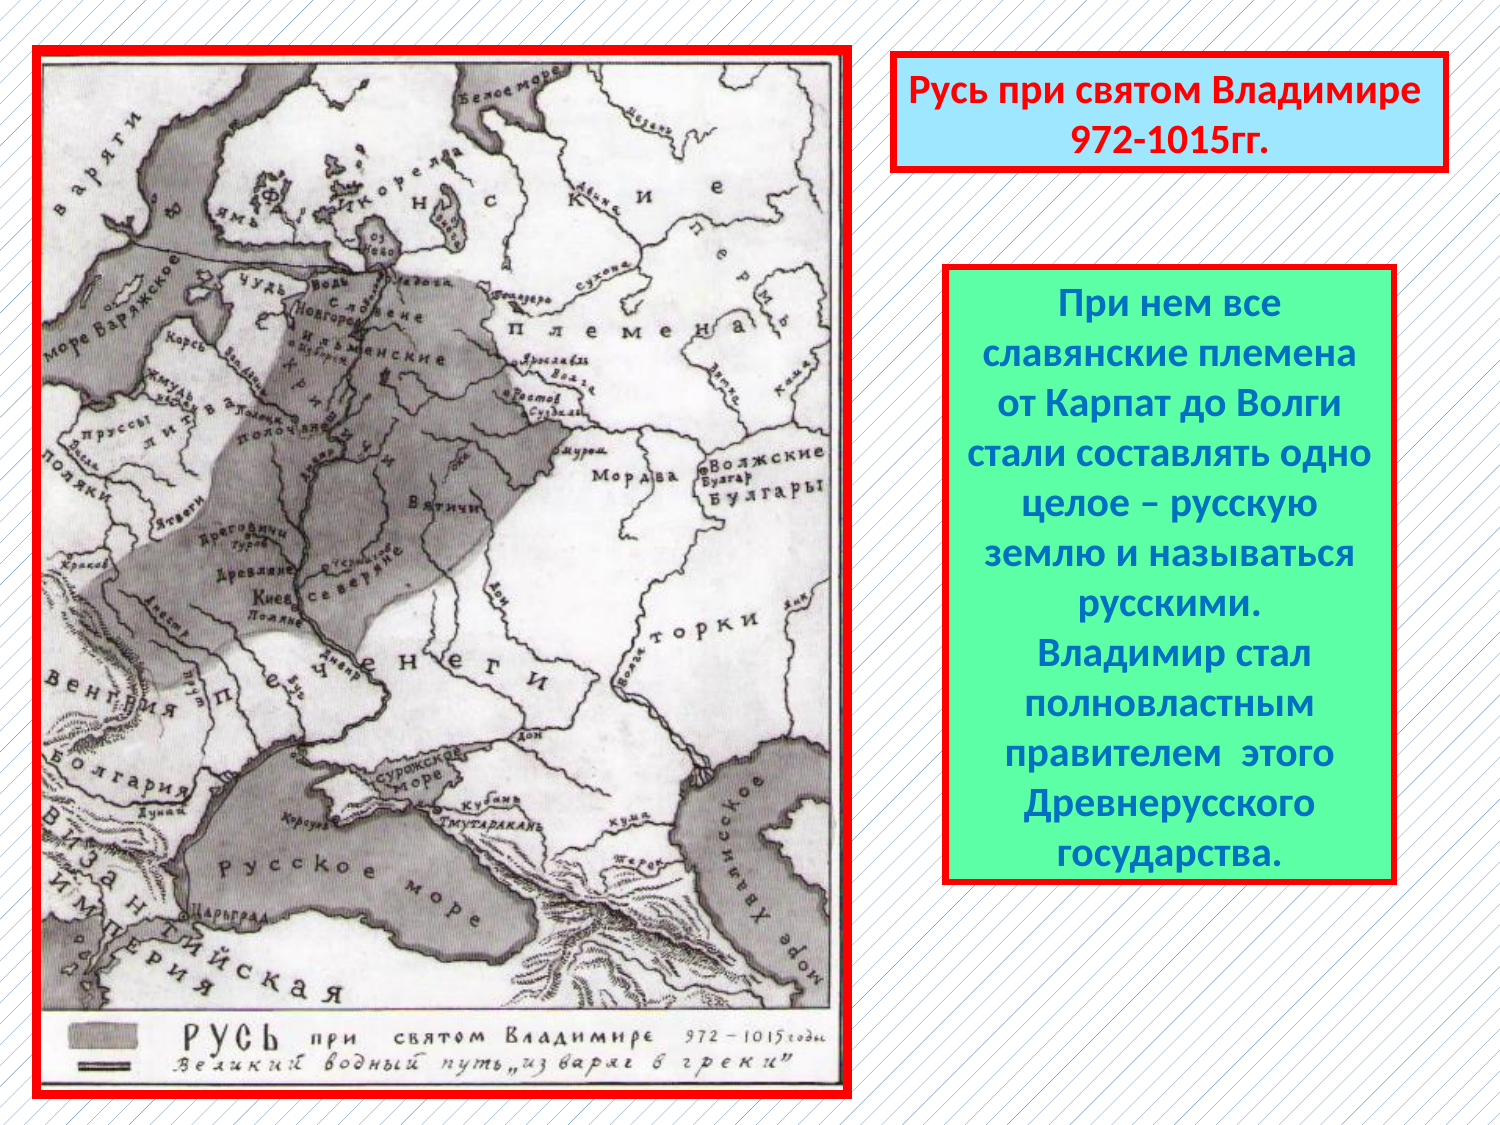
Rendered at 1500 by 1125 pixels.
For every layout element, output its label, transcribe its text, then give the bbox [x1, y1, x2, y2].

picture [40, 54, 843, 1090]
text_box Русь при святом Владимире 972-1015гг. [893, 54, 1447, 170]
text_box При нем все славянские племена от Карпат до Волги стали составлять одно целое – русскую землю и называться русскими. Владимир стал полновластным правителем этого Древнерусского государства. [945, 267, 1395, 883]
